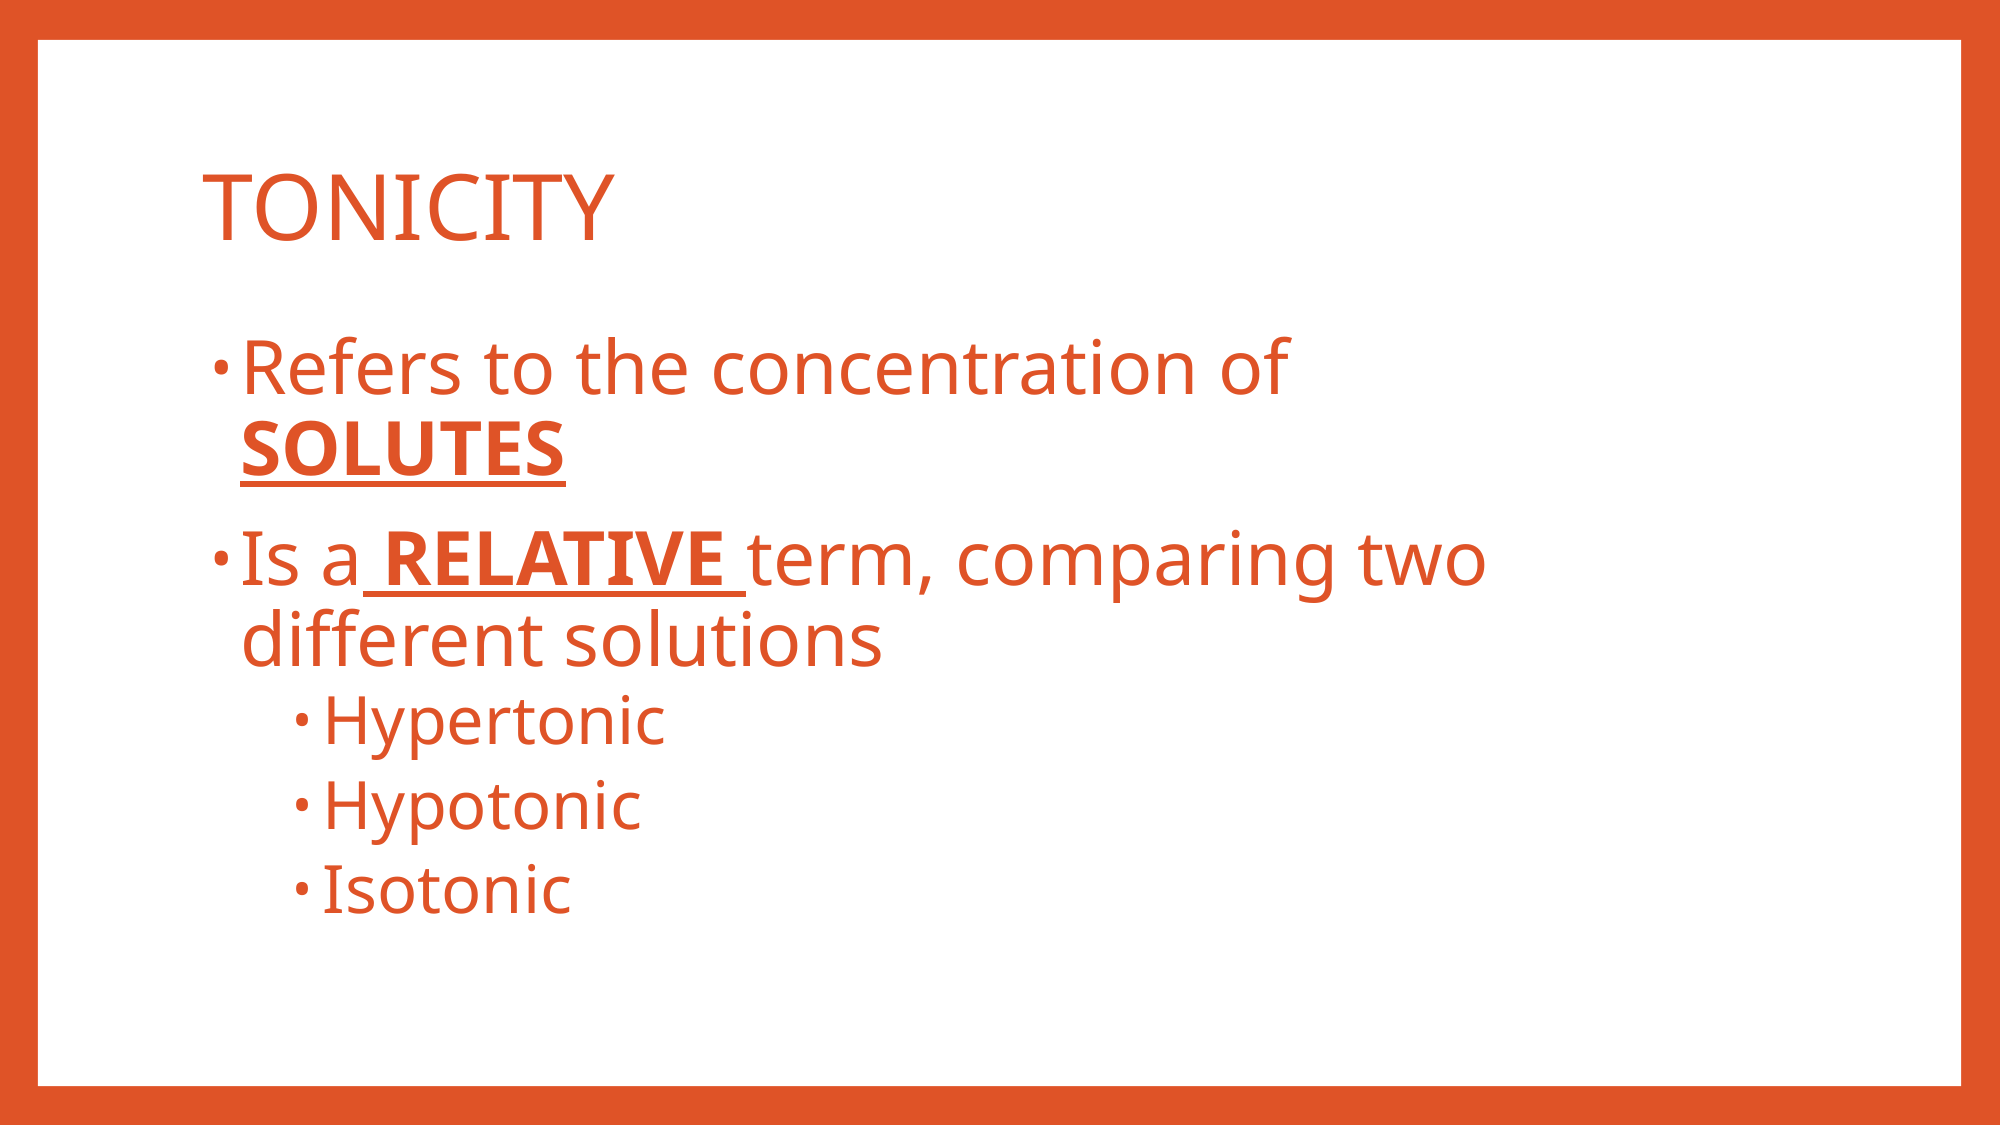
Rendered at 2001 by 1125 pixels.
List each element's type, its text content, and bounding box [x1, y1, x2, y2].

title TONICITY [187, 99, 1808, 323]
list Refers to the concentration of SOLUTES Is a RELATIVE term, comparing two different solutions Hypertonic Hypotonic Isotonic [187, 322, 1650, 1110]
